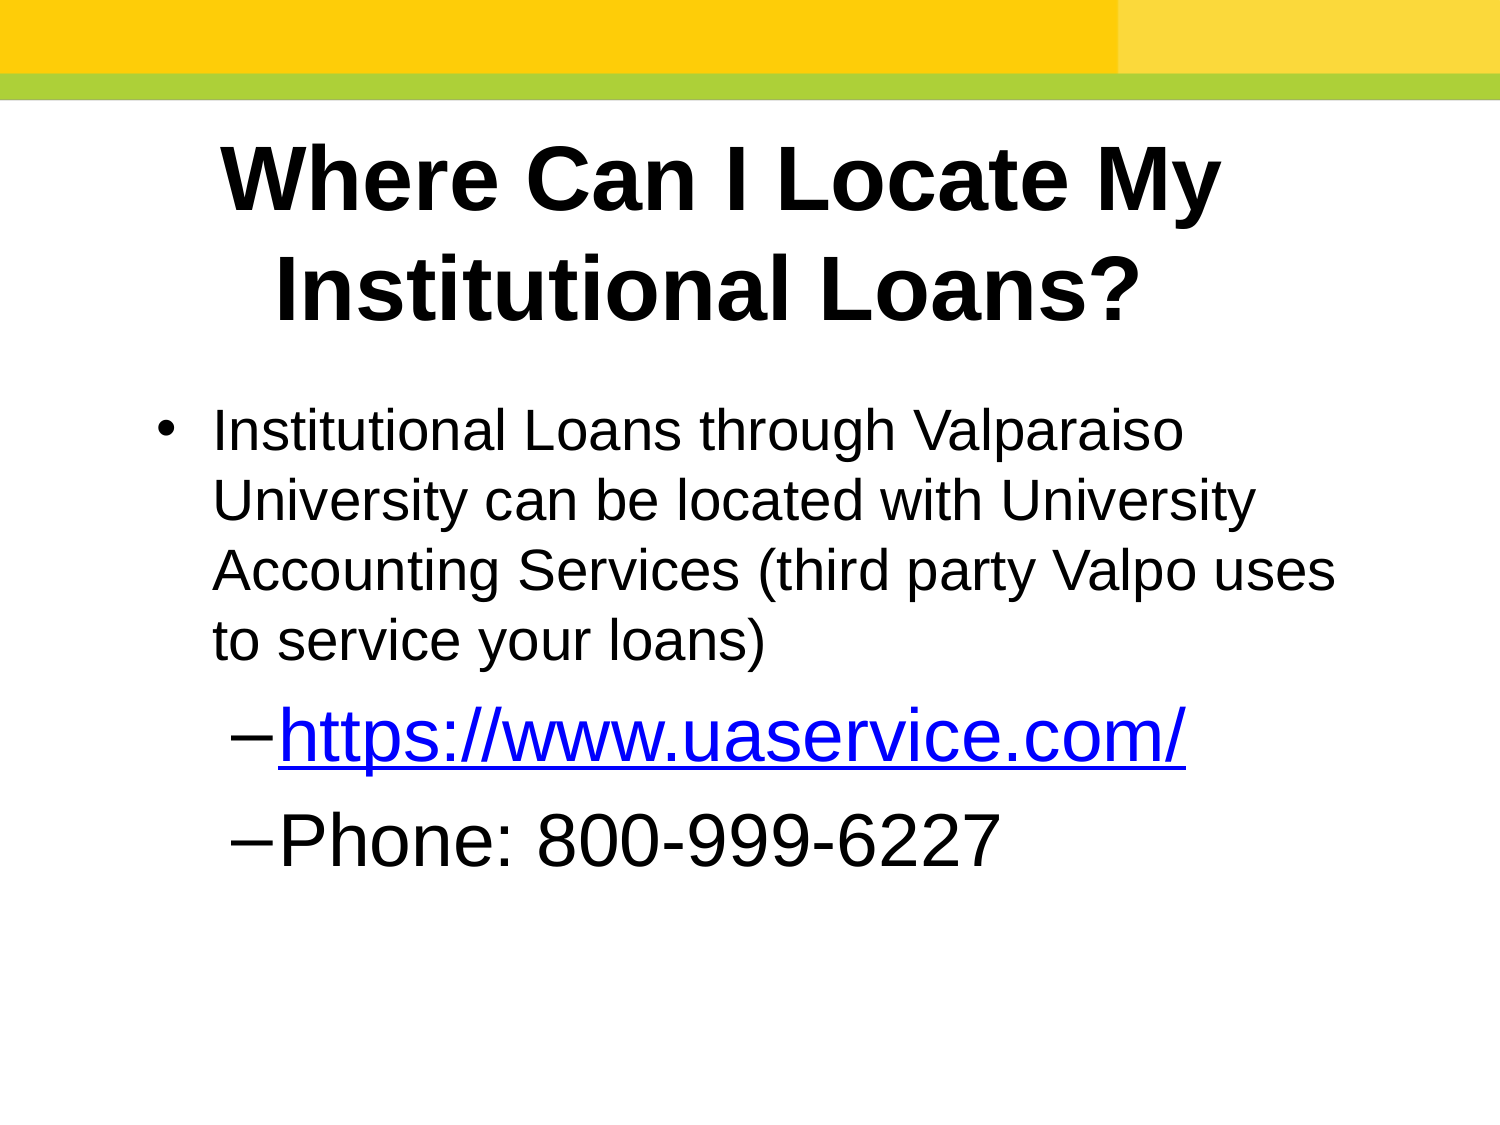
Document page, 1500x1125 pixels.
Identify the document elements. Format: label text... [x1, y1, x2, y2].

subtitle Institutional Loans through Valparaiso University can be located with University Accounting Services (third party Valpo uses to service your loans) https://www.uaservice.com/ Phone: 800-999-6227 [141, 384, 1362, 1031]
title Where Can I Locate My Institutional Loans? [141, 108, 1304, 350]
picture [0, 0, 1500, 1125]
